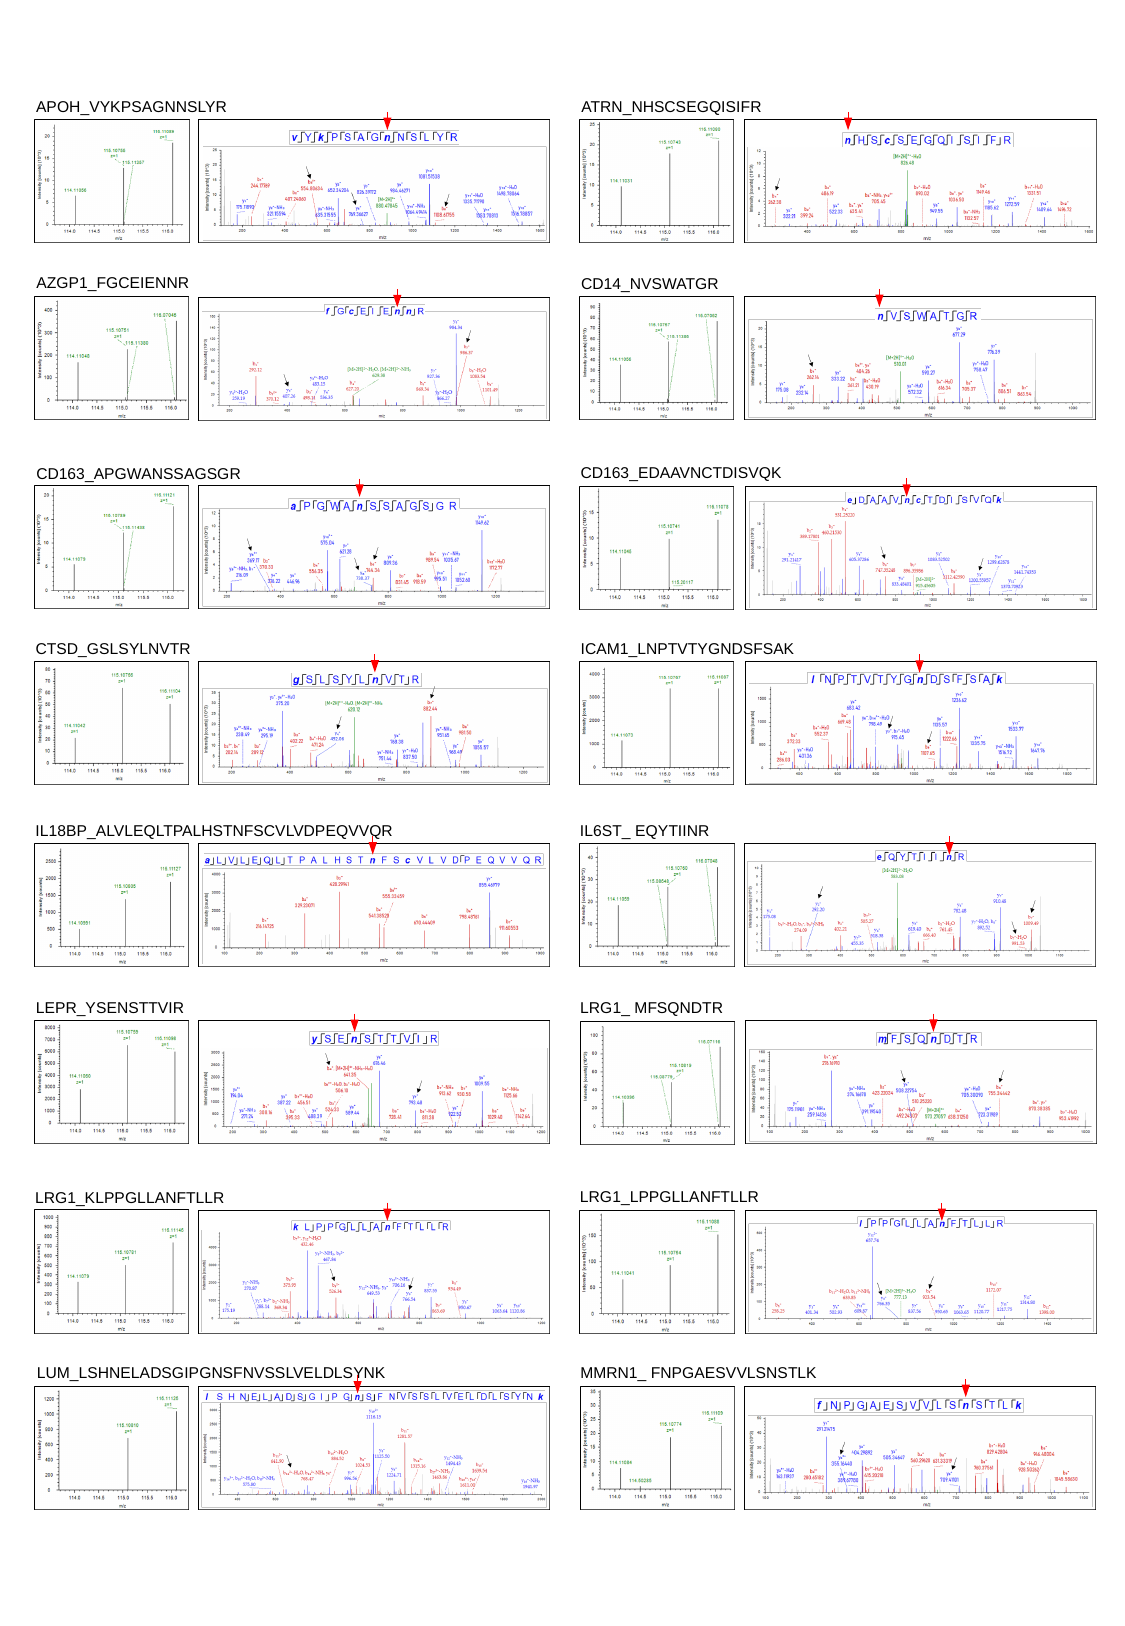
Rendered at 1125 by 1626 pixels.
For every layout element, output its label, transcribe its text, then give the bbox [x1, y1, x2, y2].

picture [198, 1210, 550, 1334]
text_box LRG1_ MFSQNDTR [565, 991, 738, 1025]
picture [745, 1020, 1097, 1145]
picture [34, 1386, 189, 1510]
picture [34, 843, 189, 967]
text_box IL18BP_ALVLEQLTPALHSTNFSCVLVDPEQVVQR [20, 813, 431, 847]
picture [34, 119, 190, 243]
text_box ATRN_NHSCSEGQISIFR [566, 89, 777, 123]
text_box ICAM1_LNPTVTYGNDSFSAK [565, 631, 809, 666]
picture [34, 296, 189, 420]
picture [579, 1210, 735, 1334]
text_box LRG1_KLPPGLLANFTLLR [20, 1180, 239, 1214]
text_box CTSD_GSLSYLNVTR [20, 631, 206, 666]
text_box CD163_EDAAVNCTDISVQK [565, 455, 797, 490]
picture [34, 1209, 189, 1334]
picture [744, 843, 1096, 967]
picture [198, 297, 550, 421]
text_box IL6ST_ EQYTIINR [565, 813, 725, 848]
picture [744, 119, 1097, 244]
picture [744, 296, 1096, 420]
picture [744, 1386, 1096, 1510]
picture [579, 1021, 735, 1145]
picture [198, 1386, 550, 1510]
picture [34, 485, 189, 610]
text_box LUM_LSHNELADSGIPGNSFNVSSLVELDLSYNK [22, 1355, 401, 1390]
picture [580, 1386, 735, 1510]
picture [198, 119, 550, 243]
text_box CD14_NVSWATGR [566, 266, 734, 300]
picture [198, 843, 550, 967]
picture [579, 119, 734, 243]
text_box LRG1_LPPGLLANFTLLR [565, 1179, 774, 1214]
text_box CD163_APGWANSSAGSGR [21, 456, 256, 490]
picture [198, 661, 550, 785]
picture [34, 661, 189, 785]
picture [745, 486, 1097, 610]
picture [745, 1210, 1097, 1334]
picture [579, 843, 735, 967]
picture [198, 485, 550, 609]
text_box MMRN1_ FNPGAESVVLSNSTLK [565, 1355, 832, 1390]
text_box AZGP1_FGCEIENNR [21, 265, 204, 299]
picture [579, 296, 734, 420]
picture [198, 1020, 550, 1145]
picture [579, 661, 734, 785]
picture [745, 661, 1097, 785]
text_box APOH_VYKPSAGNNSLYR [21, 88, 380, 123]
text_box LEPR_YSENSTTVIR [21, 990, 200, 1024]
picture [34, 1020, 189, 1144]
picture [579, 486, 734, 610]
